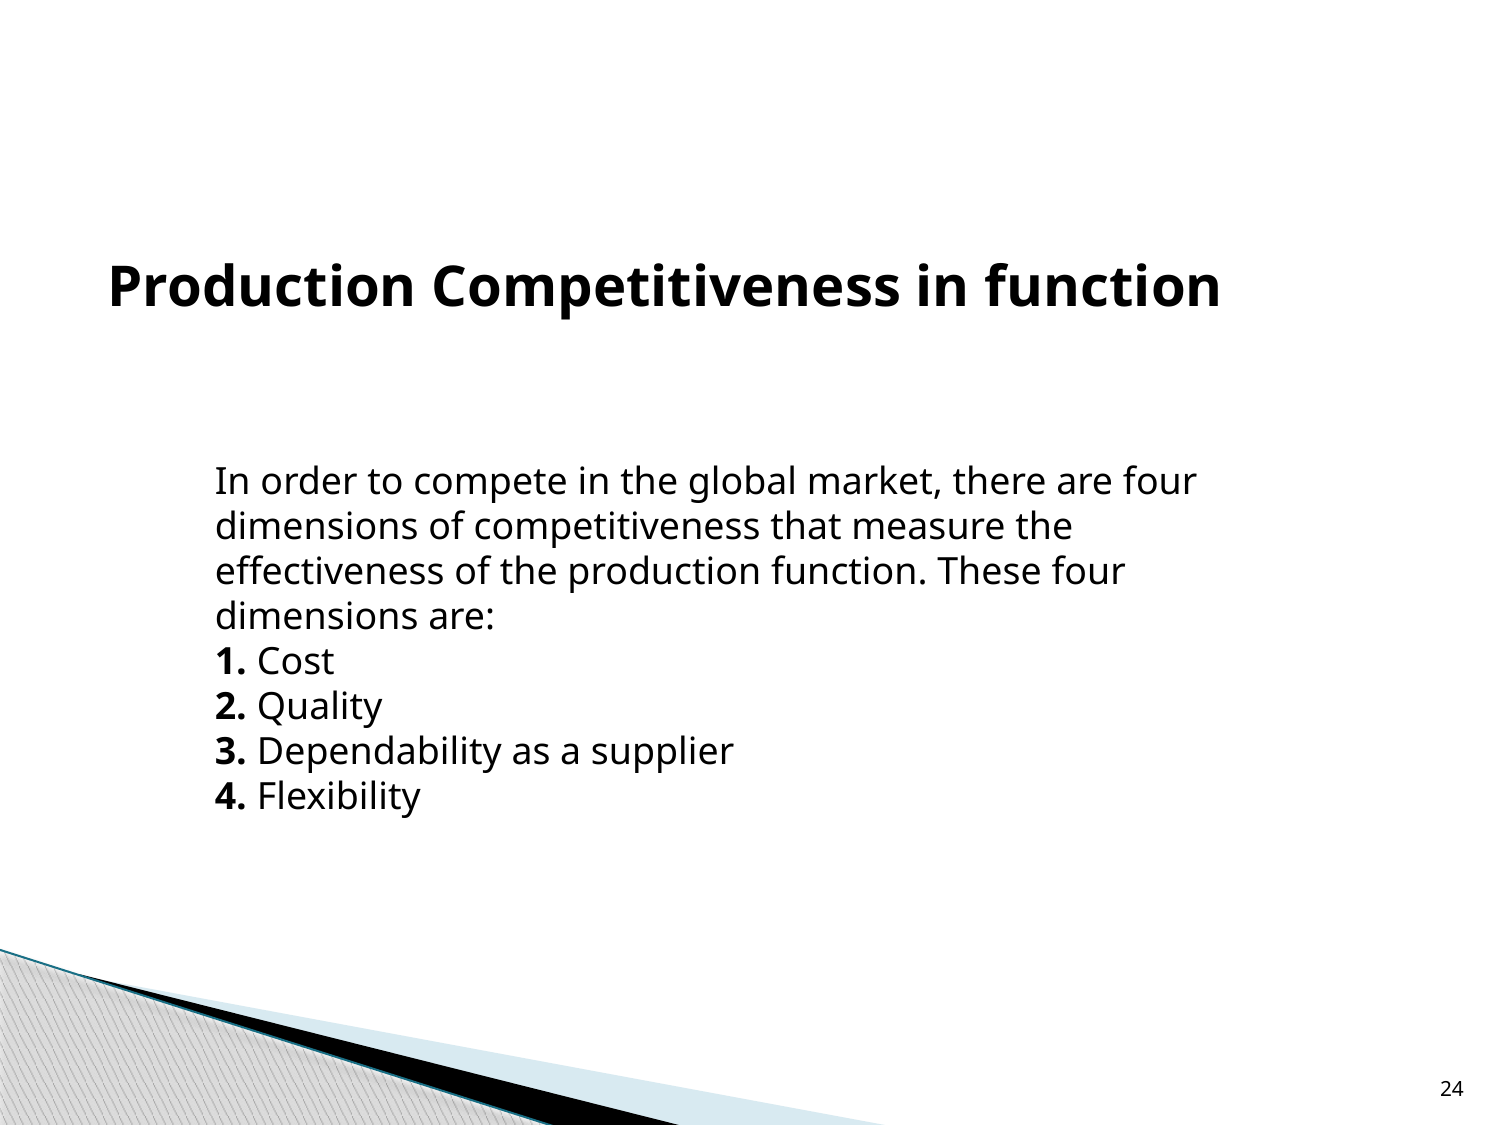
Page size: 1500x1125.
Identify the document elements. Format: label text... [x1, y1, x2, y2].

slide_number 24 [1418, 1051, 1479, 1112]
text_box In order to compete in the global market, there are four dimensions of competitiveness that measure the effectiveness of the production function. These four dimensions are: 1. Cost 2. Quality 3. Dependability as a supplier 4. Flexibility [200, 449, 1288, 825]
list Production Competitiveness in function [75, 243, 1425, 986]
